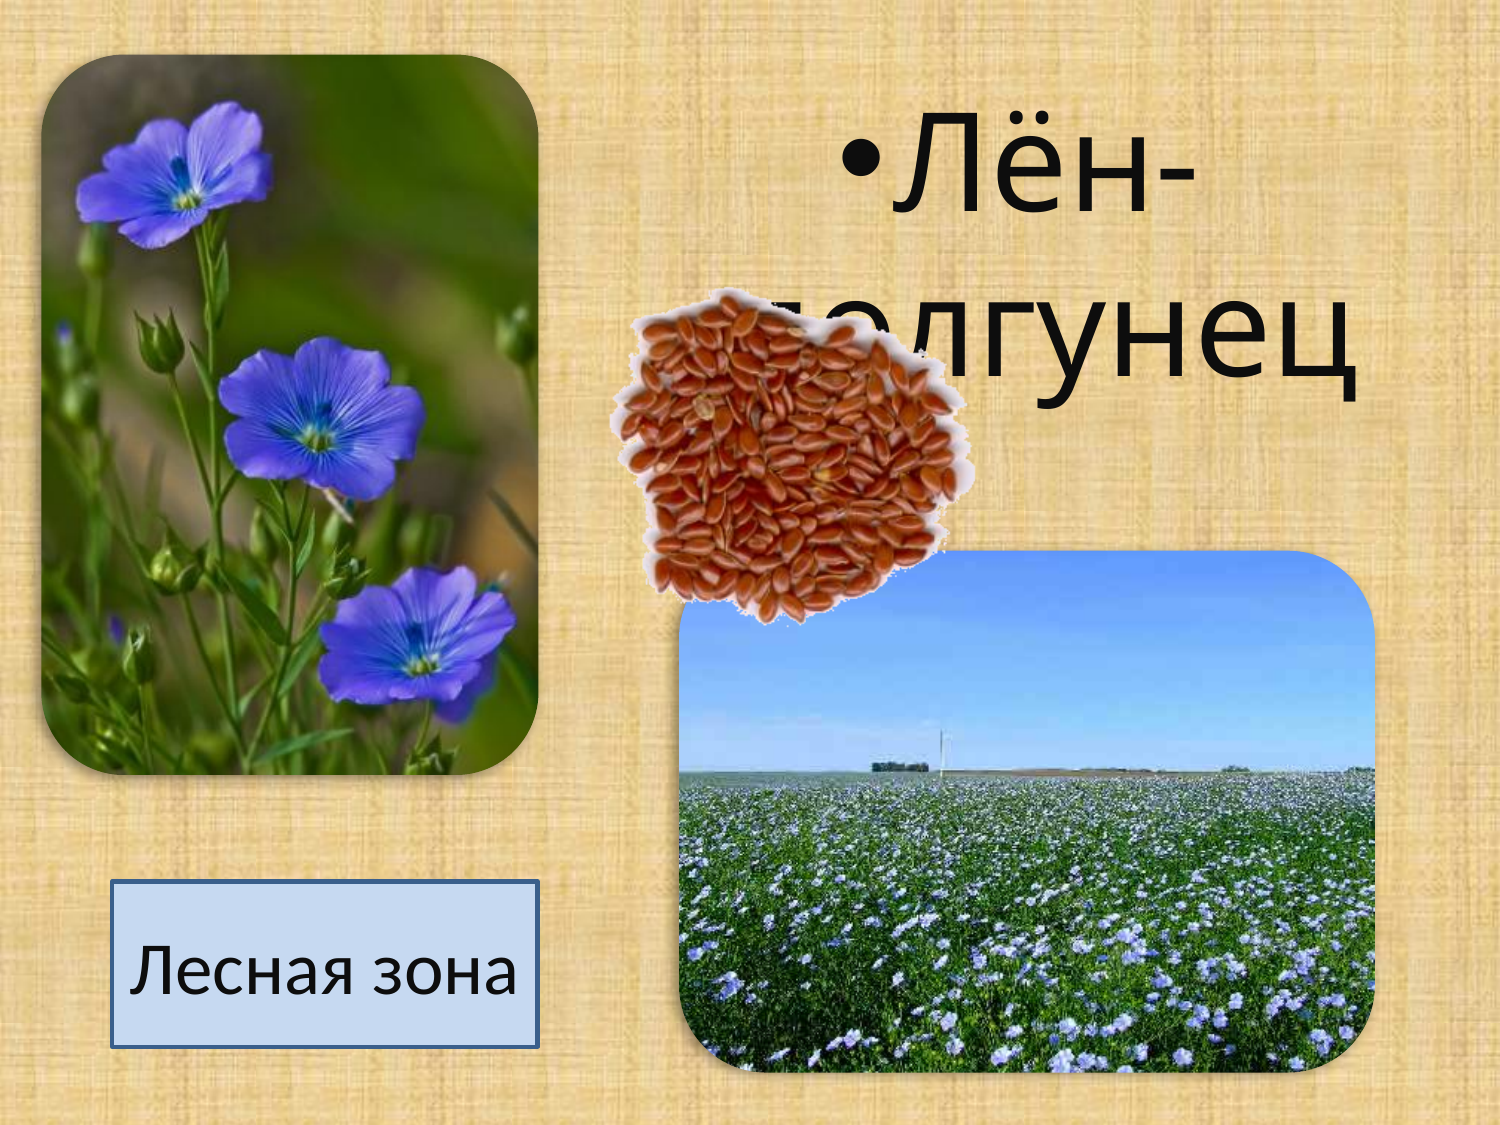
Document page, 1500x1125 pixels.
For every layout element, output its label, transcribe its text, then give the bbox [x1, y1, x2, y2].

text_box Лён-долгунец [544, 66, 1500, 256]
text_box Лесная зона [110, 879, 540, 1049]
picture [0, 0, 1500, 1125]
